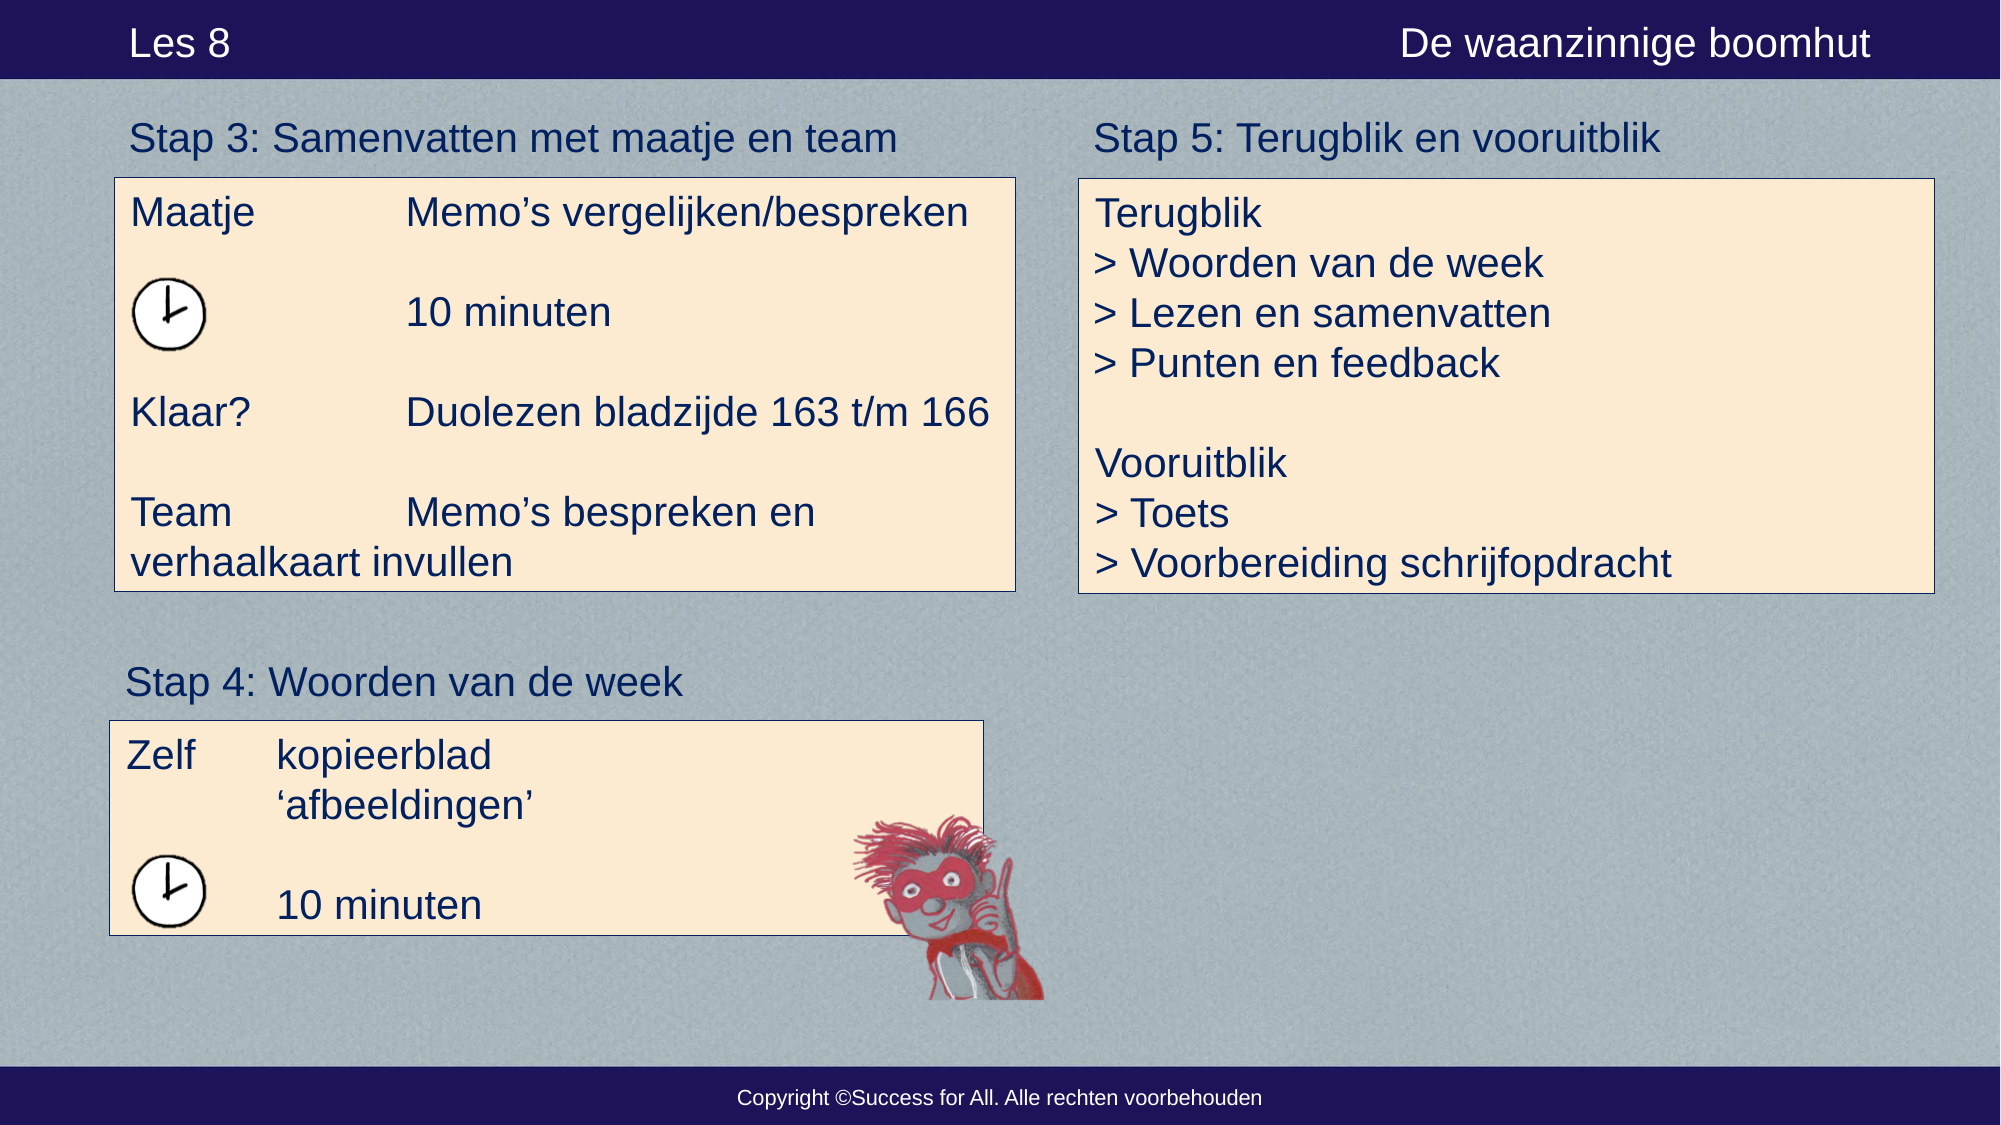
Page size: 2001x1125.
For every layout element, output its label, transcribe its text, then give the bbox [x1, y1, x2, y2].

text_box Zelf kopieerblad ‘afbeeldingen’ 10 minuten [109, 720, 984, 936]
text_box Copyright ©Success for All. Alle rechten voorbehouden [0, 1076, 2000, 1125]
text_box De waanzinnige boomhut [999, 8, 1886, 73]
text_box Stap 3: Samenvatten met maatje en team [113, 103, 984, 169]
text_box Maatje Memo’s vergelijken/bespreken 10 minuten Klaar? Duolezen bladzijde 163 t/m 166 Team Memo’s bespreken en verhaalkaart invullen [114, 177, 1016, 592]
text_box Stap 4: Woorden van de week [109, 647, 903, 713]
text_box Les 8 [114, 8, 354, 73]
text_box Stap 5: Terugblik en vooruitblik [1078, 103, 1871, 169]
picture [0, 0, 2001, 1125]
text_box Terugblik > Woorden van de week > Lezen en samenvatten > Punten en feedback Vooruitblik > Toets > Voorbereiding schrijfopdracht [1078, 178, 1935, 594]
